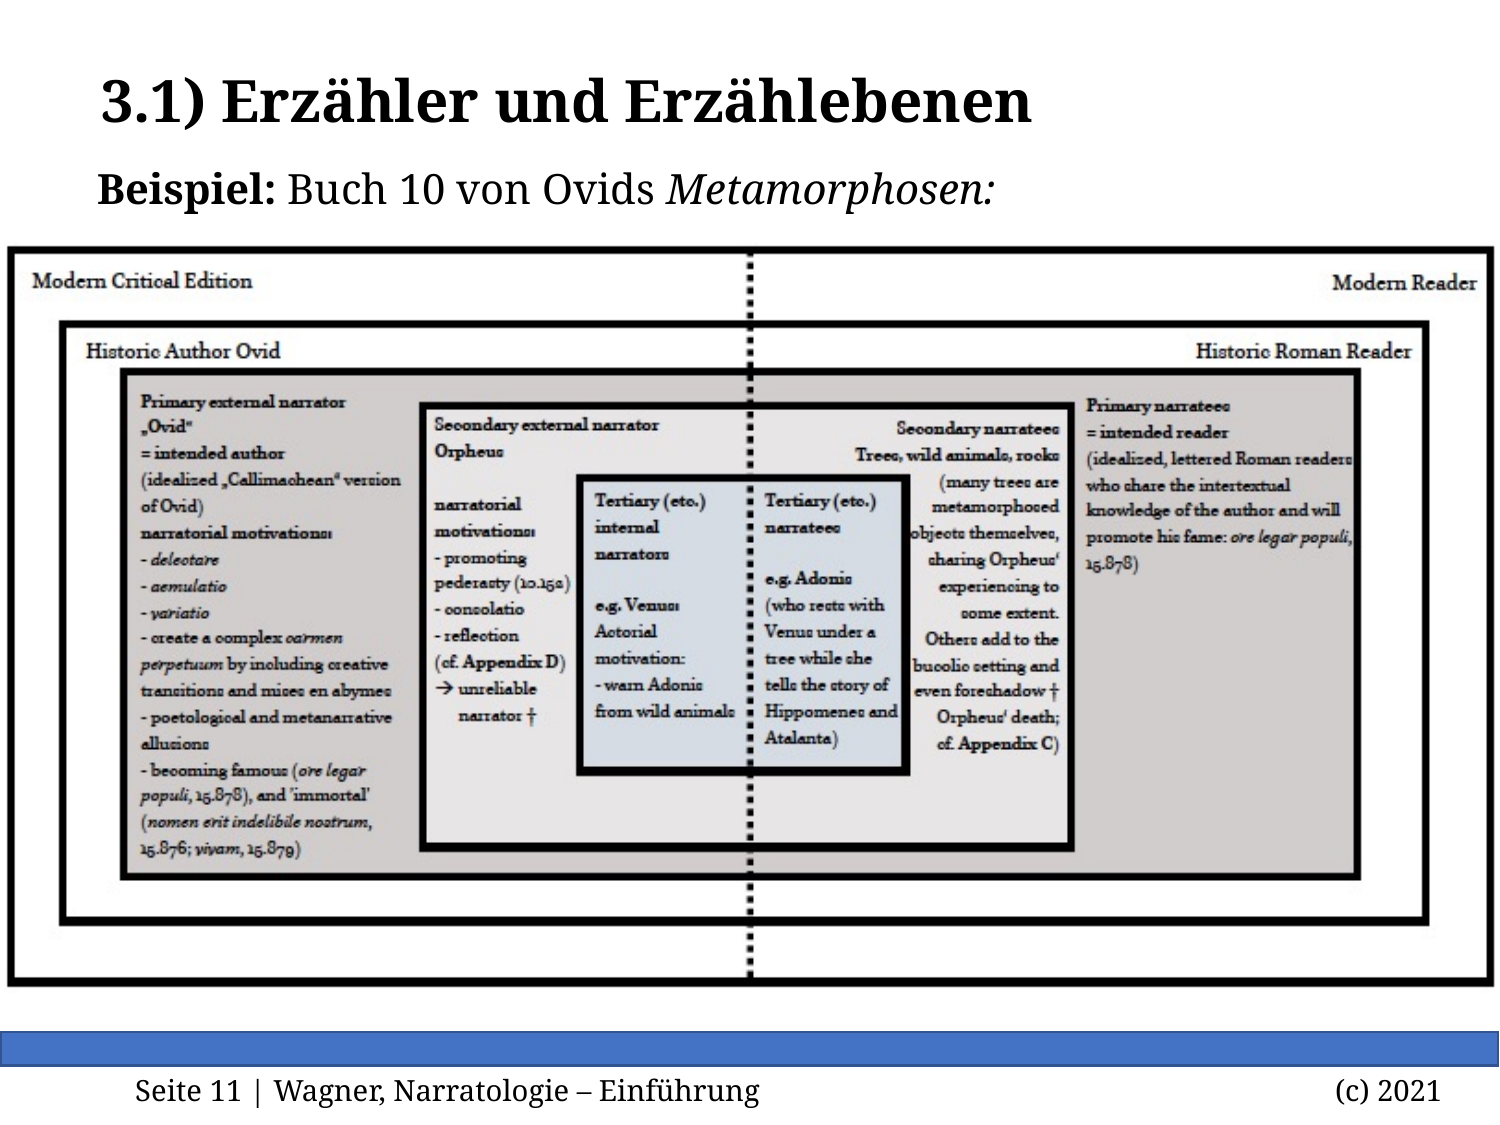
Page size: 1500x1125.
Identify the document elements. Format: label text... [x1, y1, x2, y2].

text_box Seite <Foliennummer> | Wagner, Narratologie – Einführung (c) 2021 [120, 1064, 1500, 1120]
picture [4, 241, 1500, 993]
title 3.1) Erzähler und Erzählebenen [101, 42, 1399, 161]
text_box [0, 1031, 1499, 1067]
text_box Beispiel: Buch 10 von Ovids Metamorphosen: [82, 161, 1500, 241]
